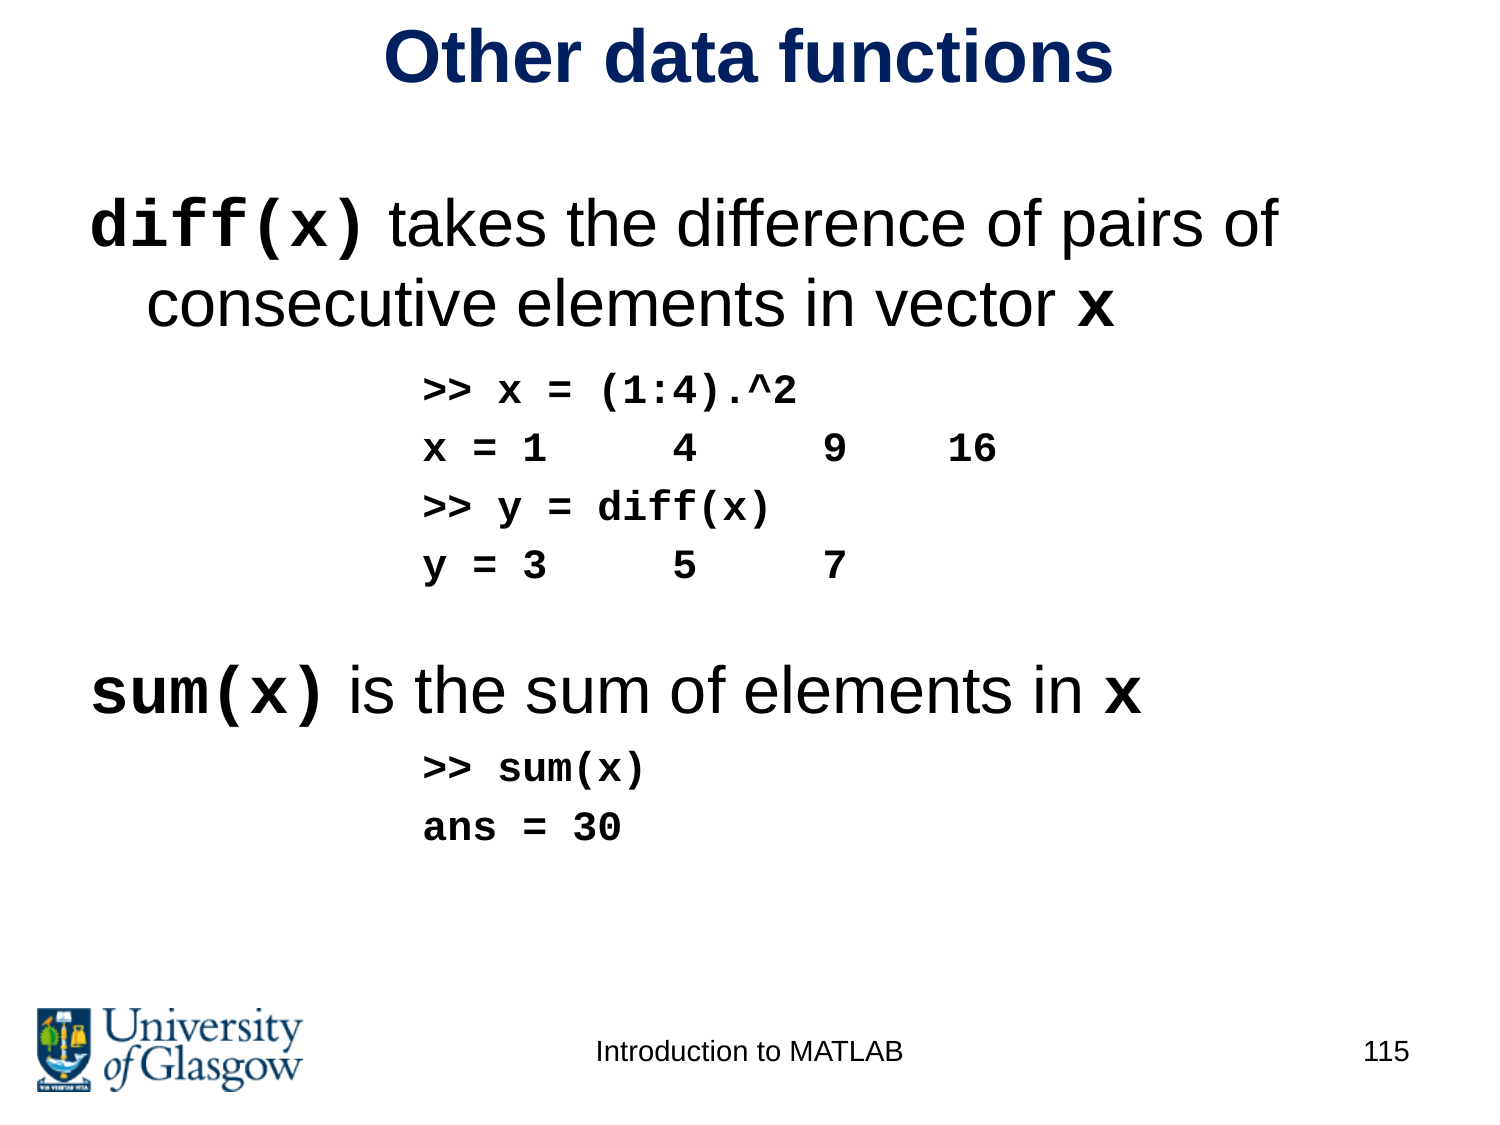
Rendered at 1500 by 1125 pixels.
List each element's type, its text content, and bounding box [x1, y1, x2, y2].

text_box >> sum(x) ans = 30 [407, 732, 1034, 856]
list diff(x) takes the difference of pairs of consecutive elements in vector x sum(x) is the sum of elements in x [75, 172, 1425, 916]
picture [37, 1008, 303, 1092]
footer Introduction to MATLAB [512, 1024, 988, 1103]
title Other data functions [0, 0, 1500, 116]
text_box >> x = (1:4).^2 x = 1 4 9 16 >> y = diff(x) y = 3 5 7 [407, 354, 1034, 595]
slide_number 115 [1074, 1024, 1425, 1103]
